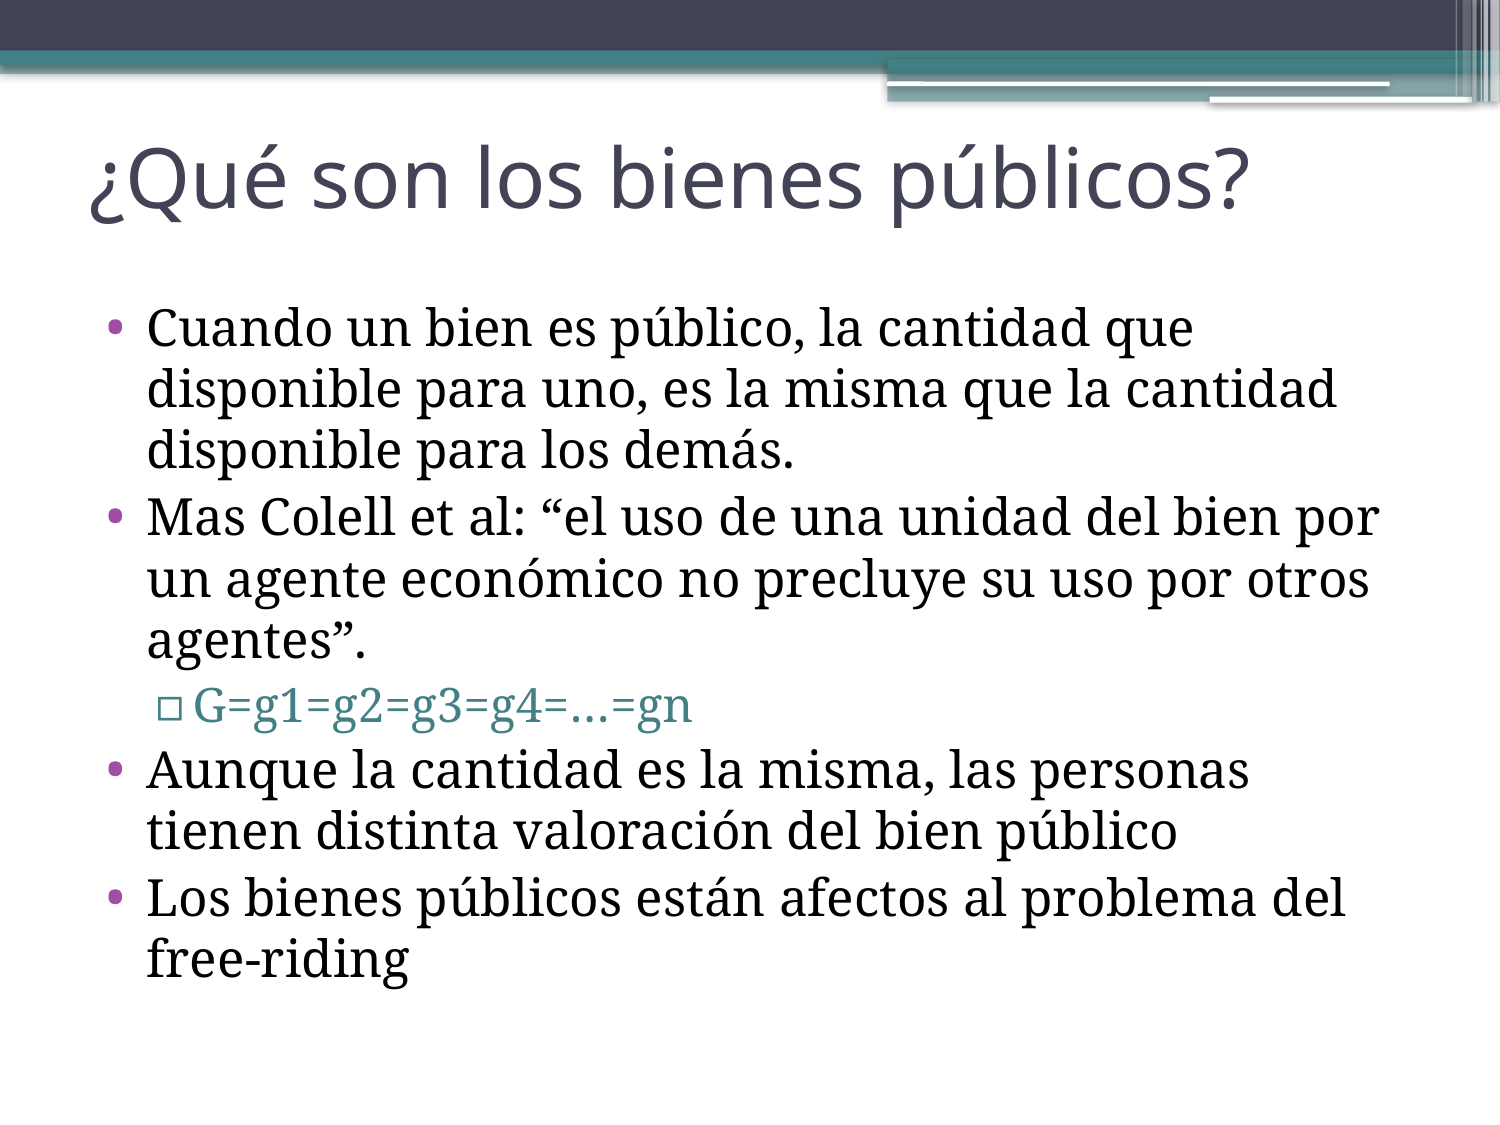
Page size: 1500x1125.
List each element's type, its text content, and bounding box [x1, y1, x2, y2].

title ¿Qué son los bienes públicos? [75, 87, 1425, 263]
list Cuando un bien es público, la cantidad que disponible para uno, es la misma que la cantidad disponible para los demás. Mas Colell et al: “el uso de una unidad del bien por un agente económico no precluye su uso por otros agentes”. G=g1=g2=g3=g4=…=gn Aunque la cantidad es la misma, las personas tienen distinta valoración del bien público Los bienes públicos están afectos al problema del free-riding [75, 287, 1425, 1004]
